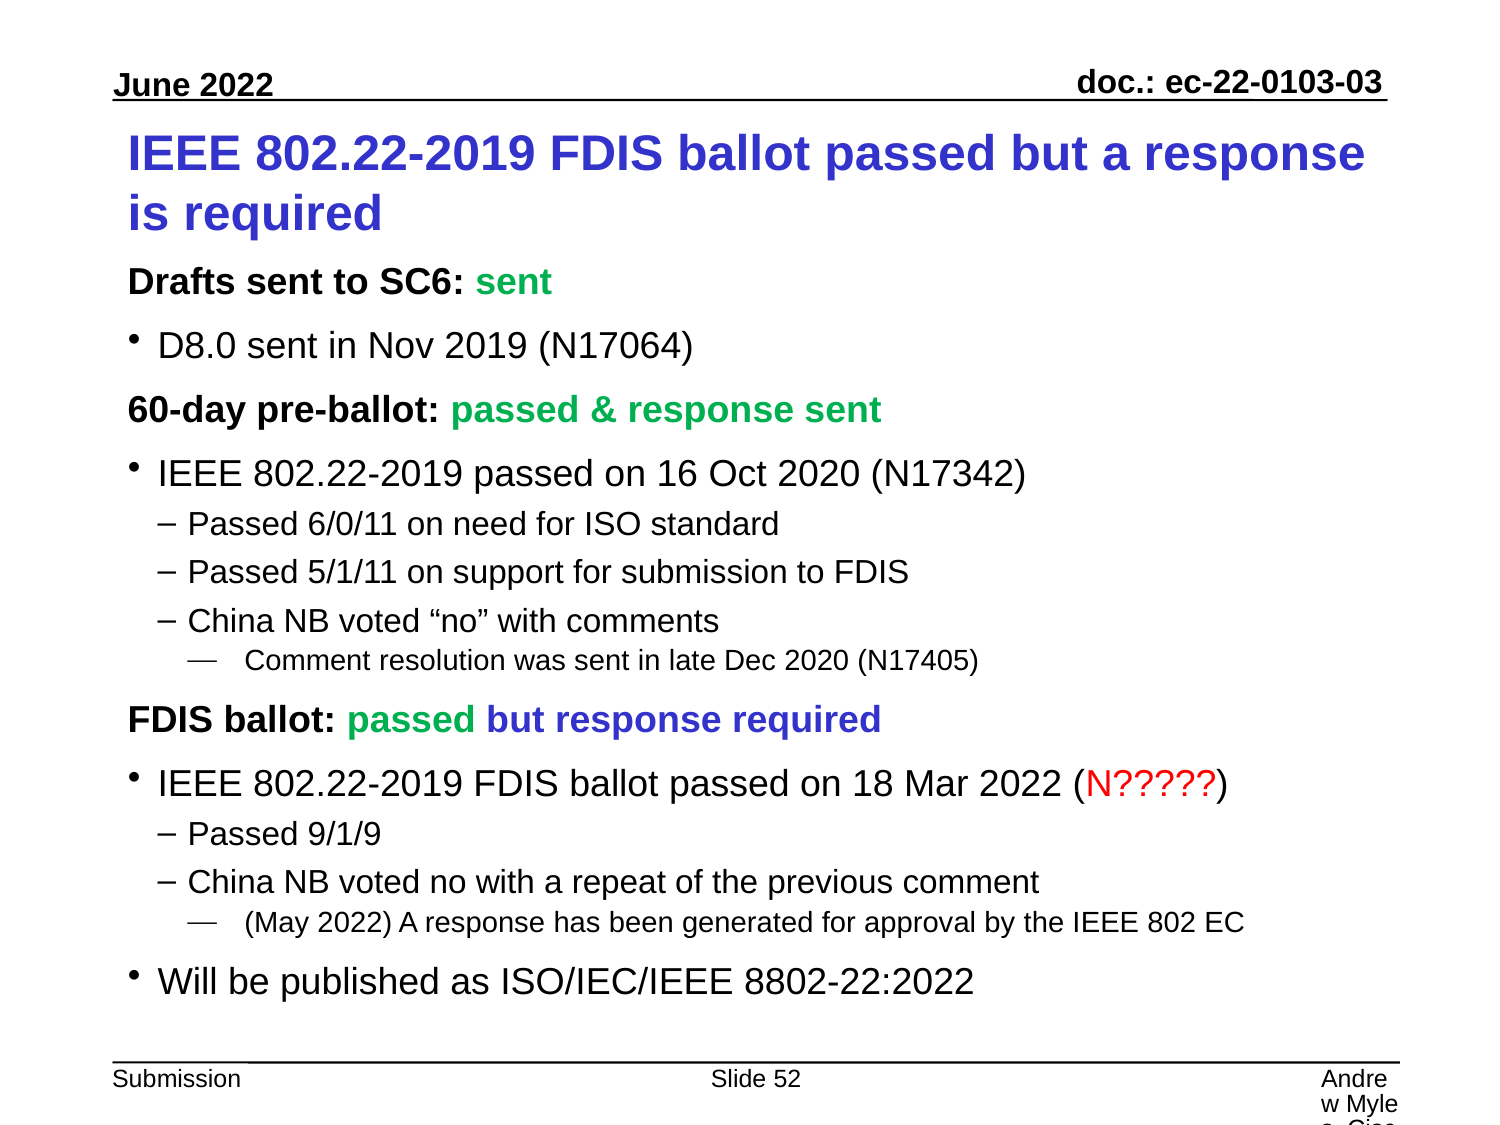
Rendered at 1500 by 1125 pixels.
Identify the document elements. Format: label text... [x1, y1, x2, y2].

title IEEE 802.22-2019 FDIS ballot passed but a response is required [112, 112, 1388, 249]
list Drafts sent to SC6: sent D8.0 sent in Nov 2019 (N17064) 60-day pre-ballot: passed & response sent IEEE 802.22-2019 passed on 16 Oct 2020 (N17342) Passed 6/0/11 on need for ISO standard Passed 5/1/11 on support for submission to FDIS China NB voted “no” with comments Comment resolution was sent in late Dec 2020 (N17405) FDIS ballot: passed but response required IEEE 802.22-2019 FDIS ballot passed on 18 Mar 2022 (N?????) Passed 9/1/9 China NB voted no with a repeat of the previous comment (May 2022) A response has been generated for approval by the IEEE 802 EC Will be published as ISO/IEC/IEEE 8802-22:2022 [112, 249, 1388, 925]
footer Andrew Myles, Cisco [1320, 1061, 1402, 1093]
slide_number Slide 52 [709, 1061, 803, 1093]
